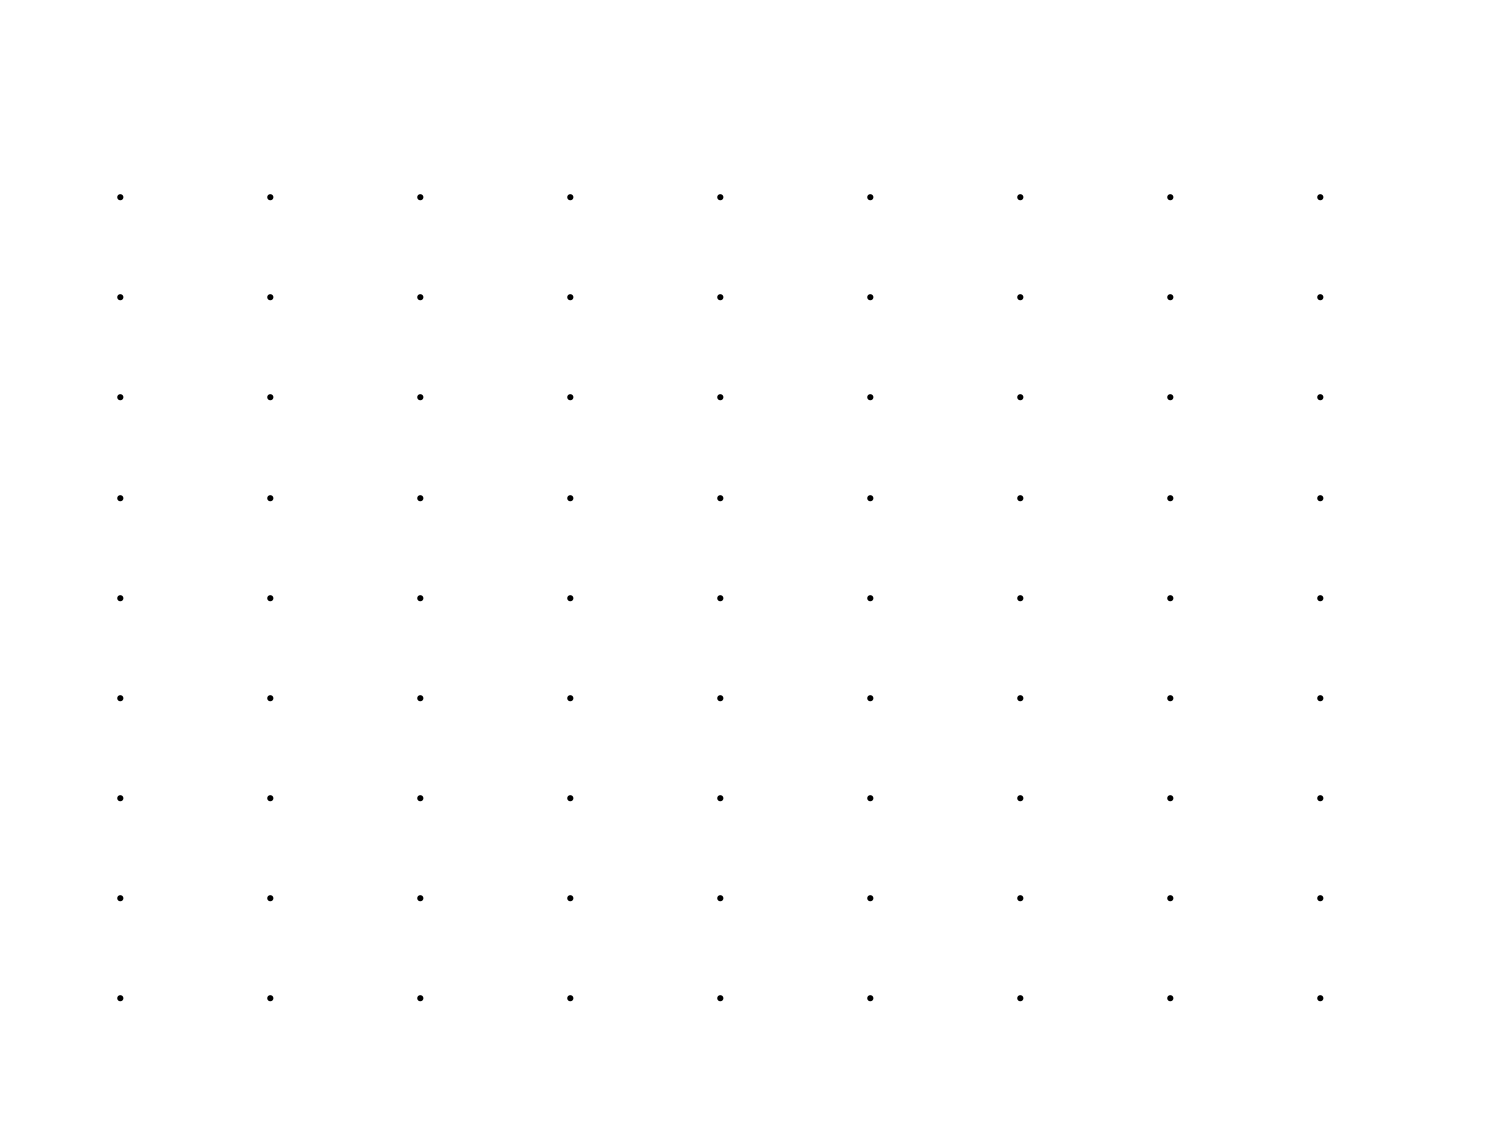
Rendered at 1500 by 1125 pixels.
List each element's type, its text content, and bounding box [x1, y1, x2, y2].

text_box . . . . . . . . . . . . . . . . . . . . . . . . . . . . . . . . . . . . . . . . . . . . . . . . . . . . . . . . . . . . . . . . . . . . . . . . . . . . . . . . . [100, 101, 1400, 1017]
